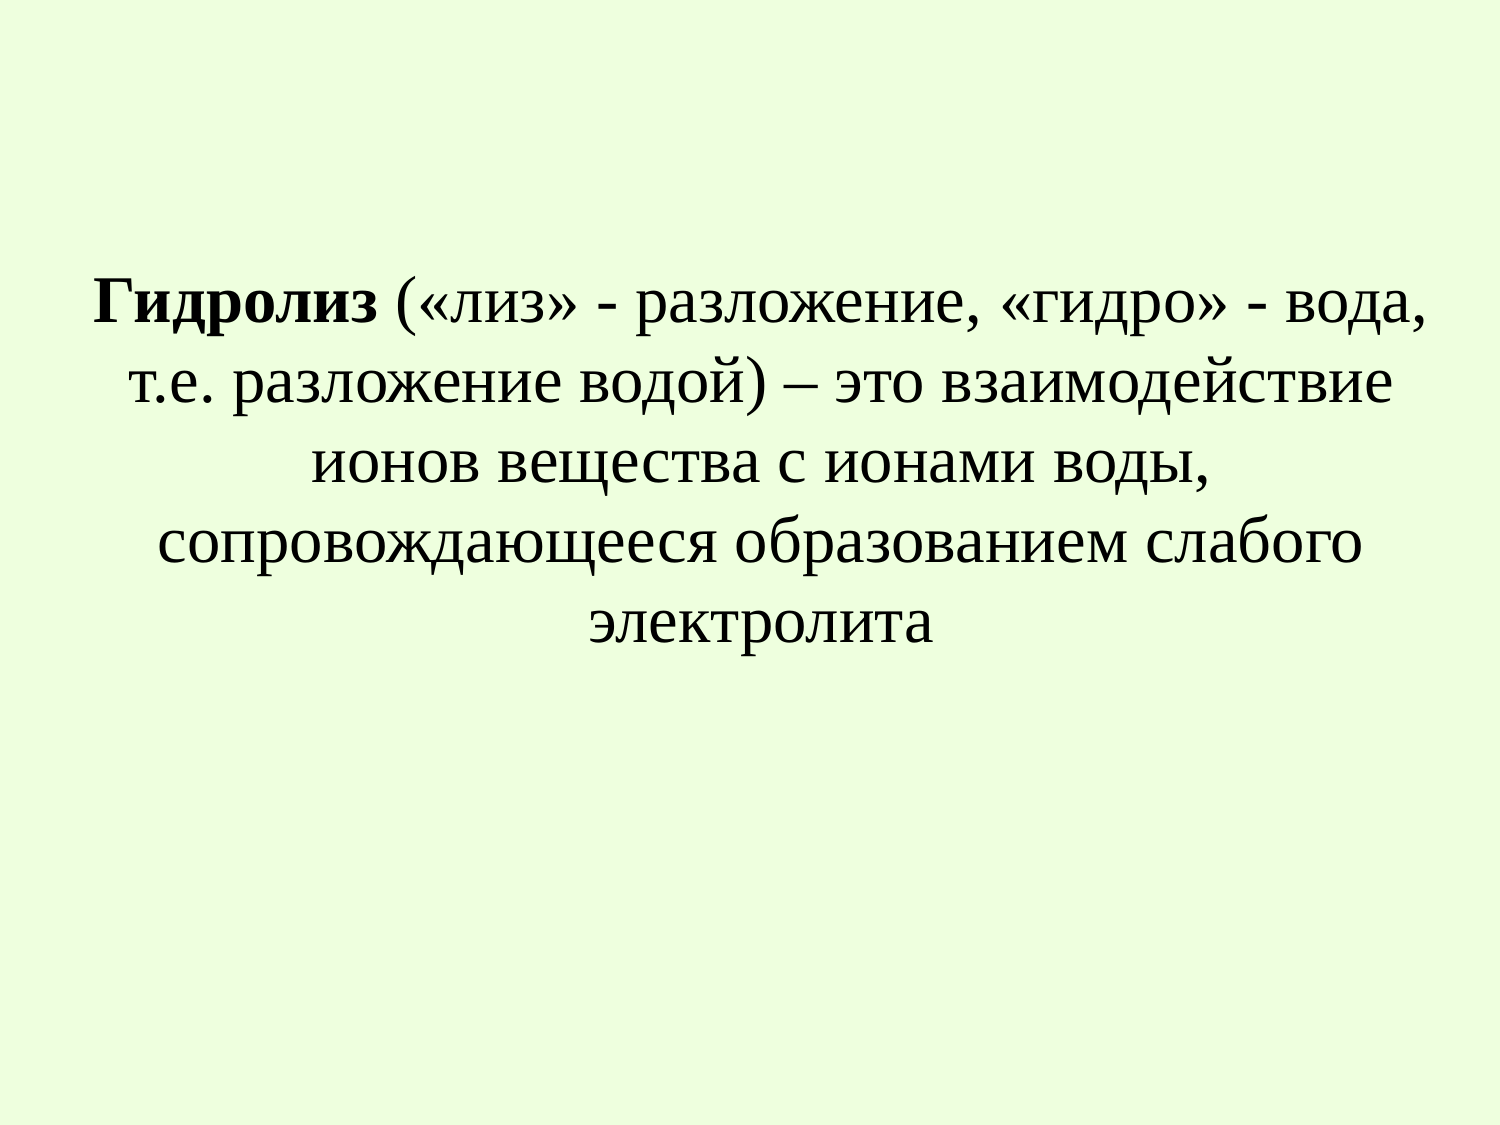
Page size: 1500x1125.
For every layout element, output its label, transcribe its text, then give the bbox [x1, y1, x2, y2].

title Гидролиз («лиз» - разложение, «гидро» - вода, т.е. разложение водой) – это взаимодействие ионов вещества с ионами воды, сопровождающееся образованием слабого электролита [76, 231, 1447, 681]
